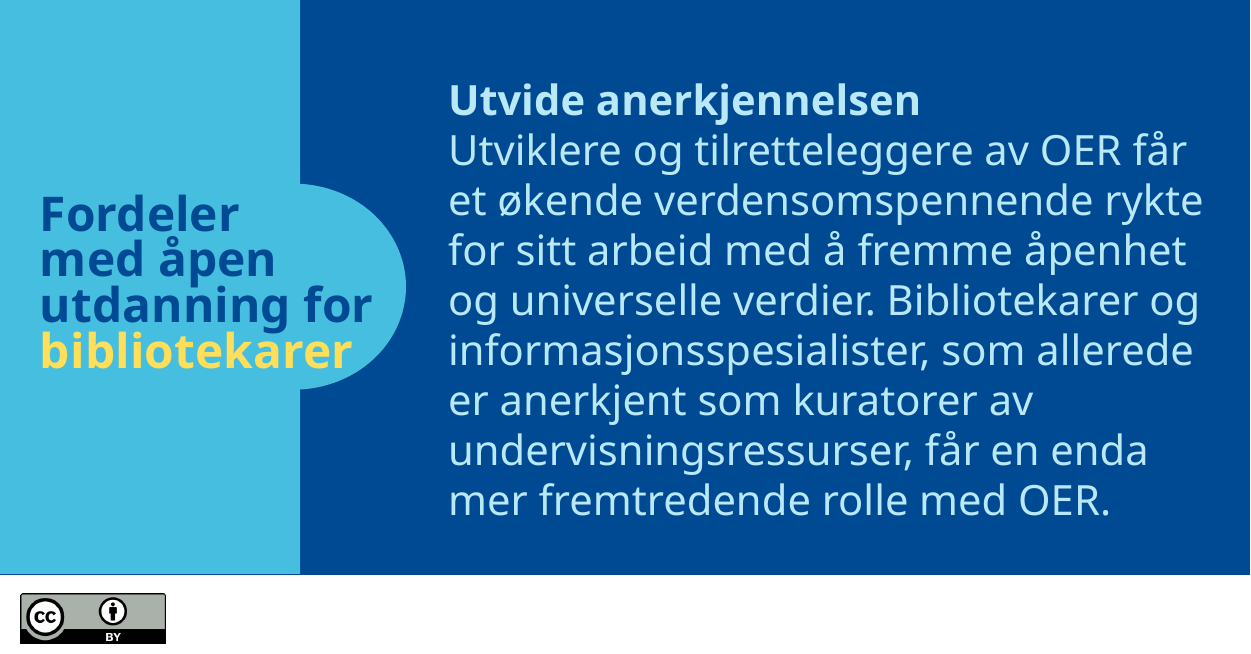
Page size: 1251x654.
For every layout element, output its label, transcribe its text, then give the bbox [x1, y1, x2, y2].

text_box [0, 0, 301, 574]
text_box [0, 582, 1250, 654]
picture [20, 592, 166, 645]
text_box Utvide anerkjennelsen Utviklere og tilretteleggere av OER får et økende verdensomspennende rykte for sitt arbeid med å fremme åpenhet og universelle verdier. Bibliotekarer og informasjonsspesialister, som allerede er anerkjent som kuratorer av undervisningsressurser, får en enda mer fremtredende rolle med OER. [435, 61, 1238, 536]
text_box Fordeler med åpen utdanning for bibliotekarer [24, 179, 420, 393]
